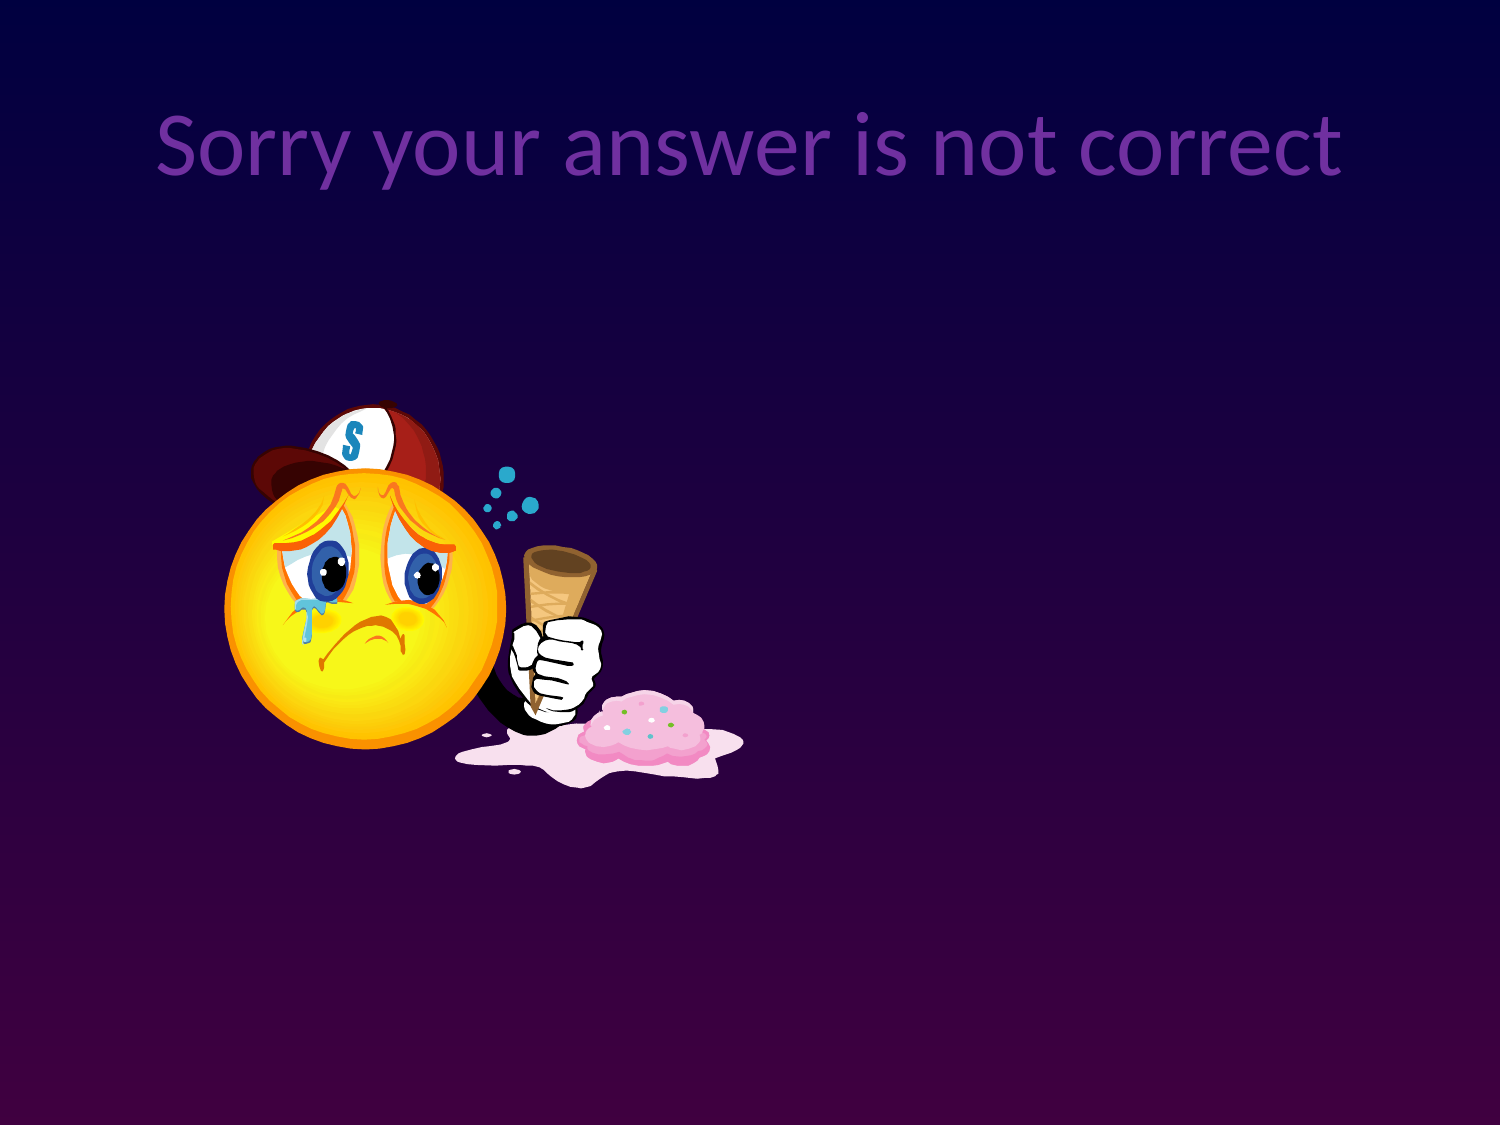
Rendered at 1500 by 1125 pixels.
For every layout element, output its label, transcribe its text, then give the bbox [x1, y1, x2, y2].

title Sorry your answer is not correct [75, 45, 1425, 233]
picture [222, 398, 746, 791]
